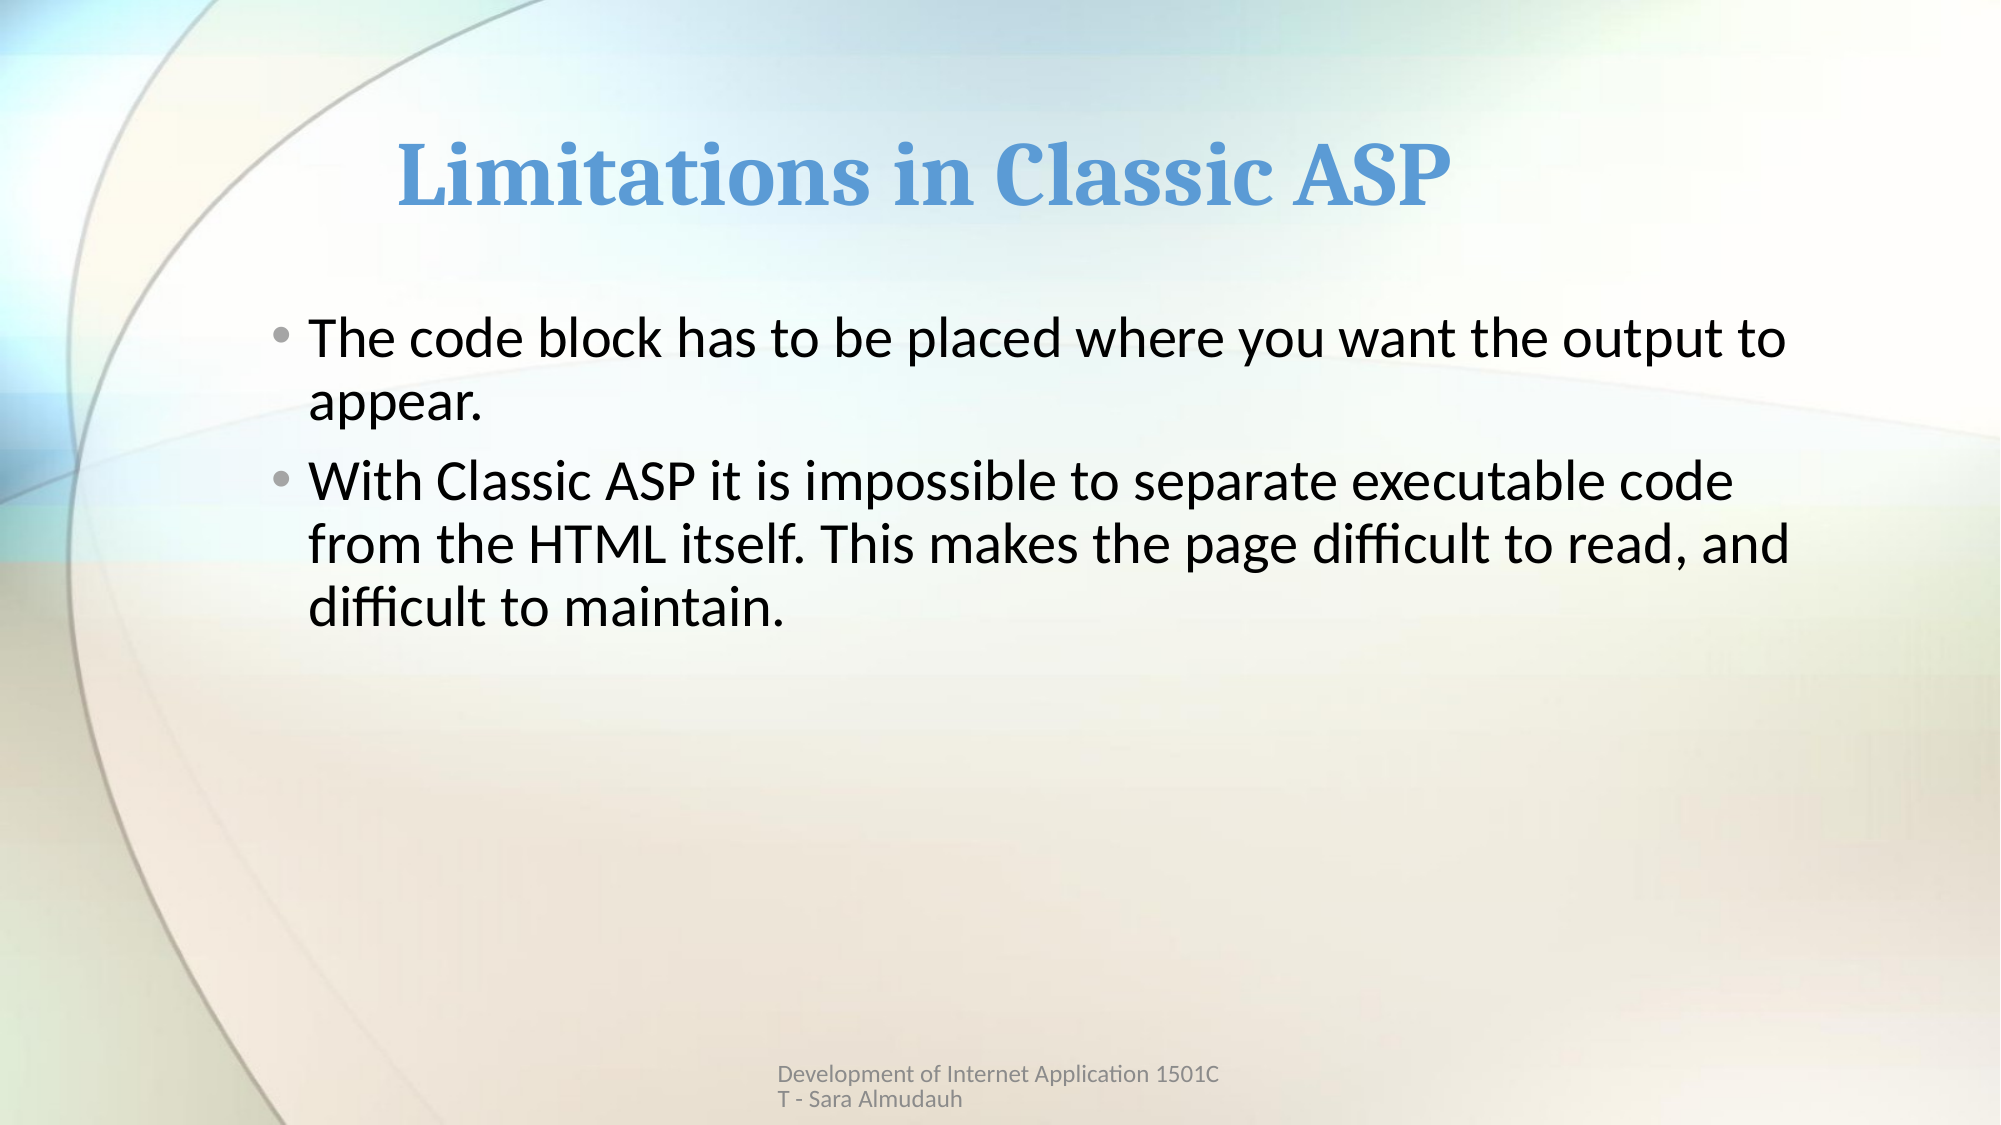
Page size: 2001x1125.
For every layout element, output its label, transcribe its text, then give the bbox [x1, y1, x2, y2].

list The code block has to be placed where you want the output to appear. With Classic ASP it is impossible to separate executable code from the HTML itself. This makes the page difficult to read, and difficult to maintain. [256, 299, 1863, 1014]
title Limitations in Classic ASP [381, 59, 1863, 278]
footer Development of Internet Application 1501CT - Sara Almudauh [762, 1042, 1238, 1103]
picture [0, 0, 2001, 1125]
